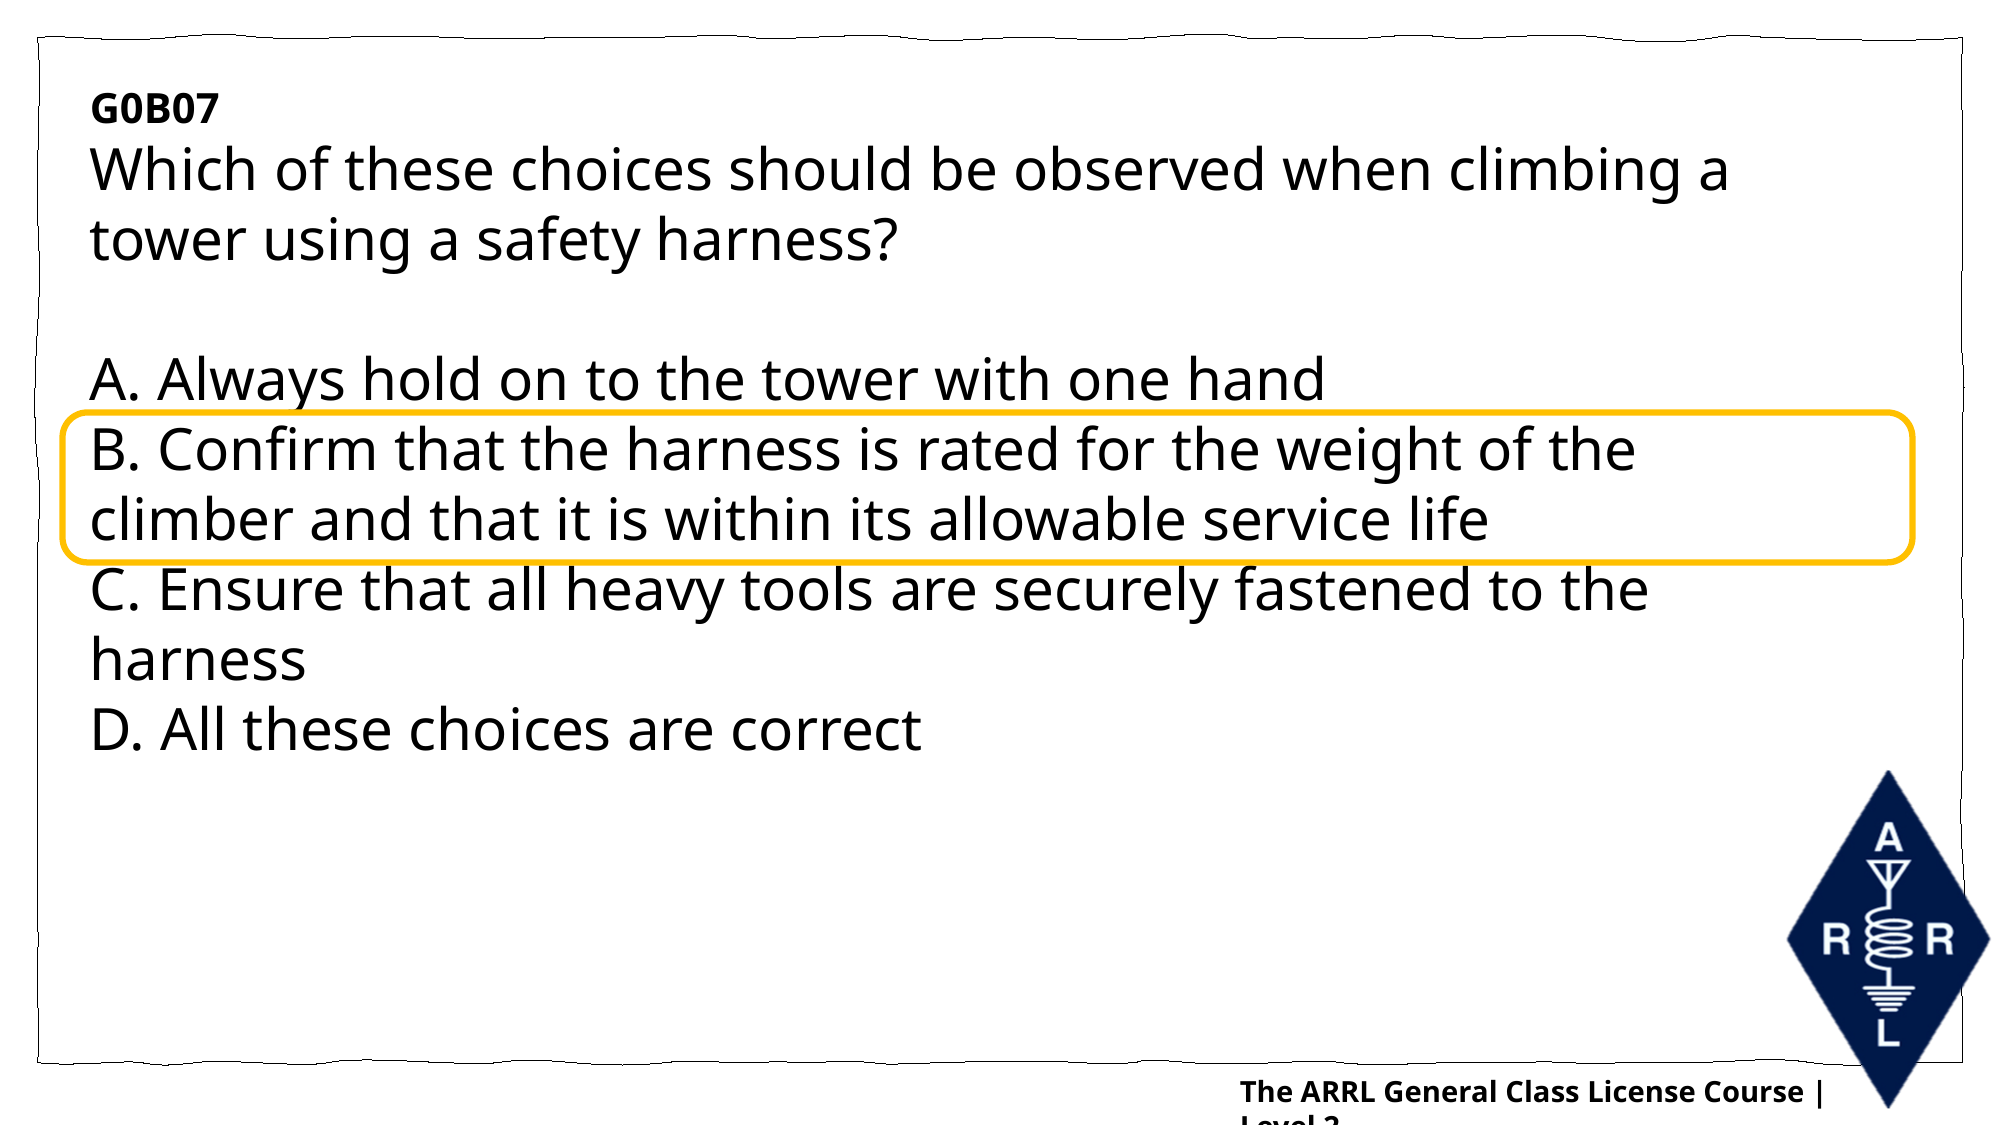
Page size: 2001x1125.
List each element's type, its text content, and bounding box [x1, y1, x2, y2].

text_box G0B07 Which of these choices should be observed when climbing a tower using a safety harness? A. Always hold on to the tower with one hand B. Confirm that the harness is rated for the weight of the climber and that it is within its allowable service life C. Ensure that all heavy tools are securely fastened to the harness D. All these choices are correct [75, 561, 1850, 770]
text_box [61, 411, 1914, 564]
text_box G0B07 Which of these choices should be observed when climbing a tower using a safety harness? A. Always hold on to the tower with one hand B. Confirm that the harness is rated for the weight of the climber and that it is within its allowable service life C. Ensure that all heavy tools are securely fastened to the harness D. All these choices are correct [75, 74, 1850, 414]
picture [1773, 752, 1999, 1125]
